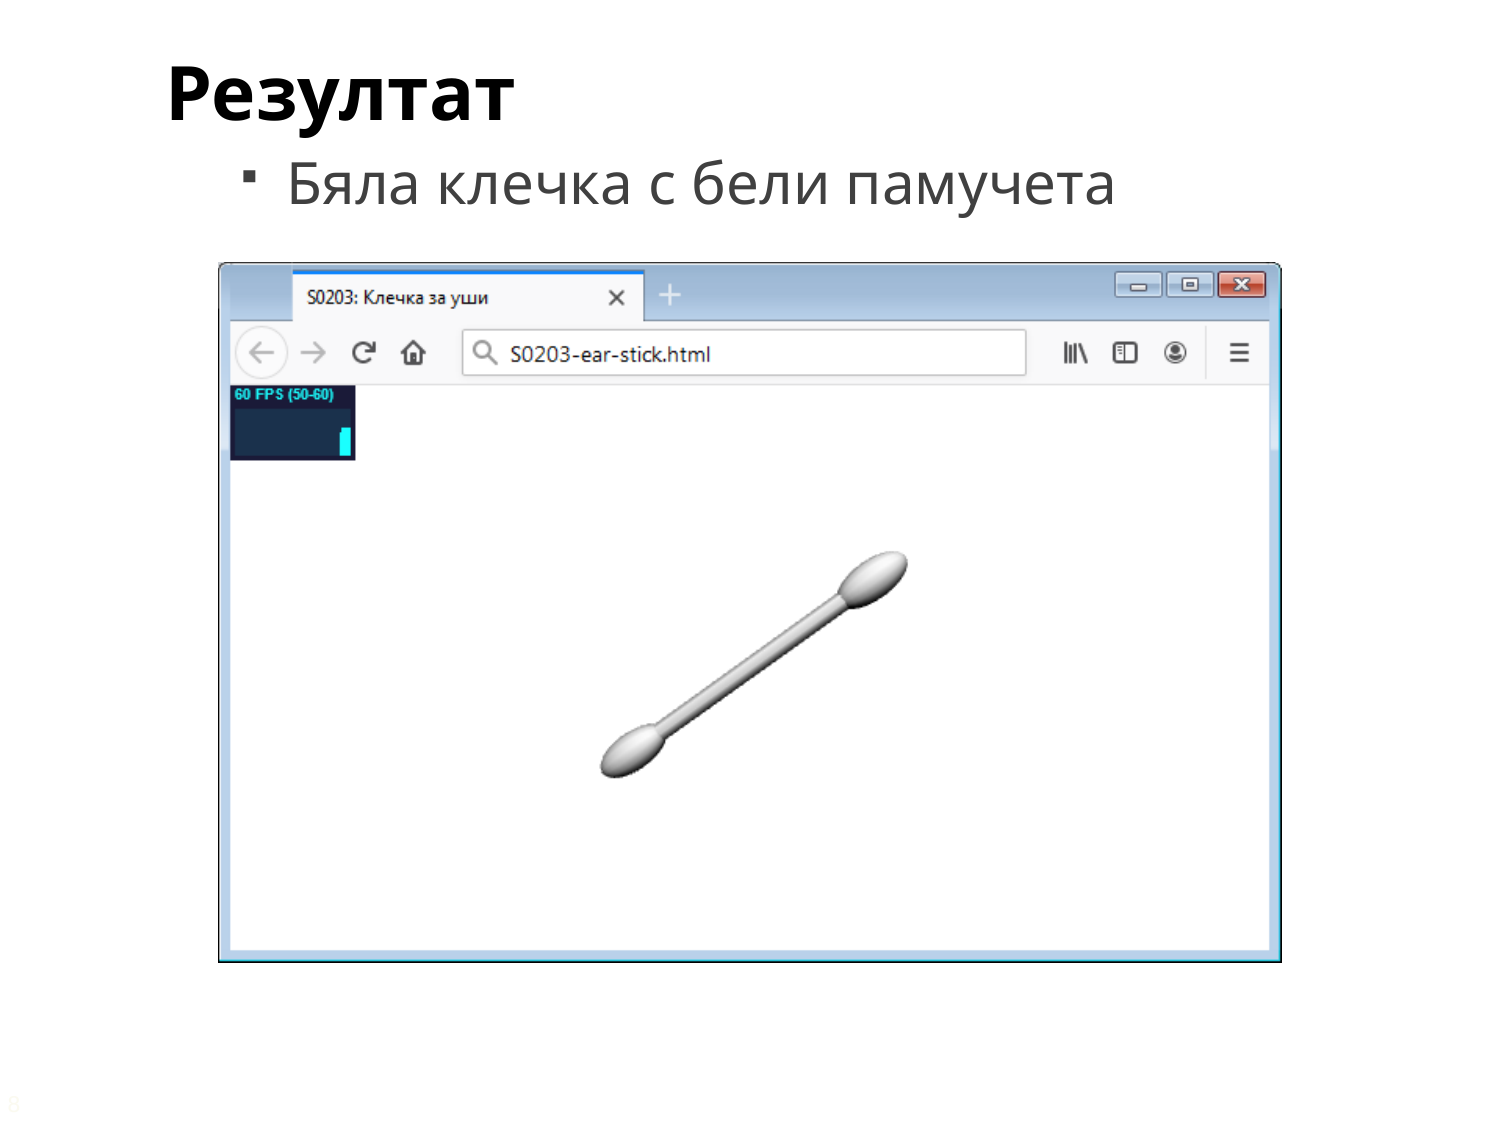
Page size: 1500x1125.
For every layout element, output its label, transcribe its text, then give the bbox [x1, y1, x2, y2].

picture [218, 262, 1282, 963]
list Резултат Бяла клечка с бели памучета [150, 37, 1488, 1113]
